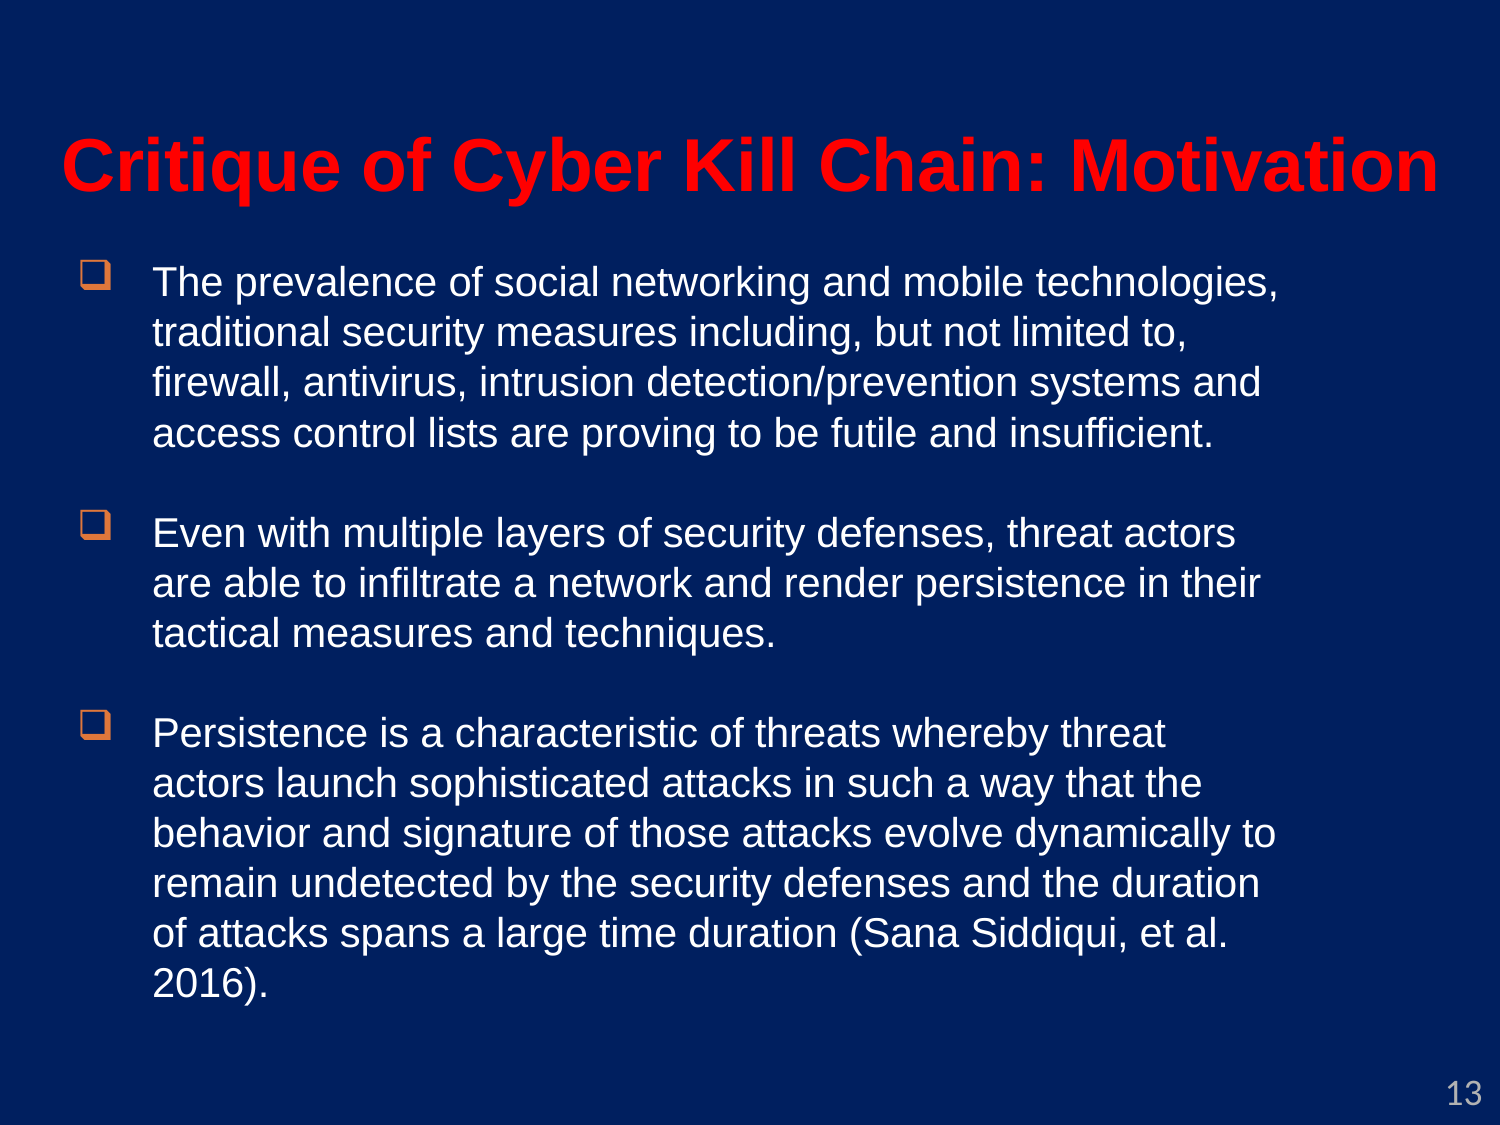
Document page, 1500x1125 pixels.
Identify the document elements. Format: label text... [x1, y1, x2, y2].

text_box The prevalence of social networking and mobile technologies, traditional security measures including, but not limited to, firewall, antivirus, intrusion detection/prevention systems and access control lists are proving to be futile and insufficient. Even with multiple layers of security defenses, threat actors are able to infiltrate a network and render persistence in their tactical measures and techniques. Persistence is a characteristic of threats whereby threat actors launch sophisticated attacks in such a way that the behavior and signature of those attacks evolve dynamically to remain undetected by the security defenses and the duration of attacks spans a large time duration (Sana Siddiqui, et al. 2016). [75, 255, 1425, 1125]
slide_number 13 [1137, 1068, 1483, 1114]
text_box Critique of Cyber Kill Chain: Motivation [0, 116, 1500, 207]
